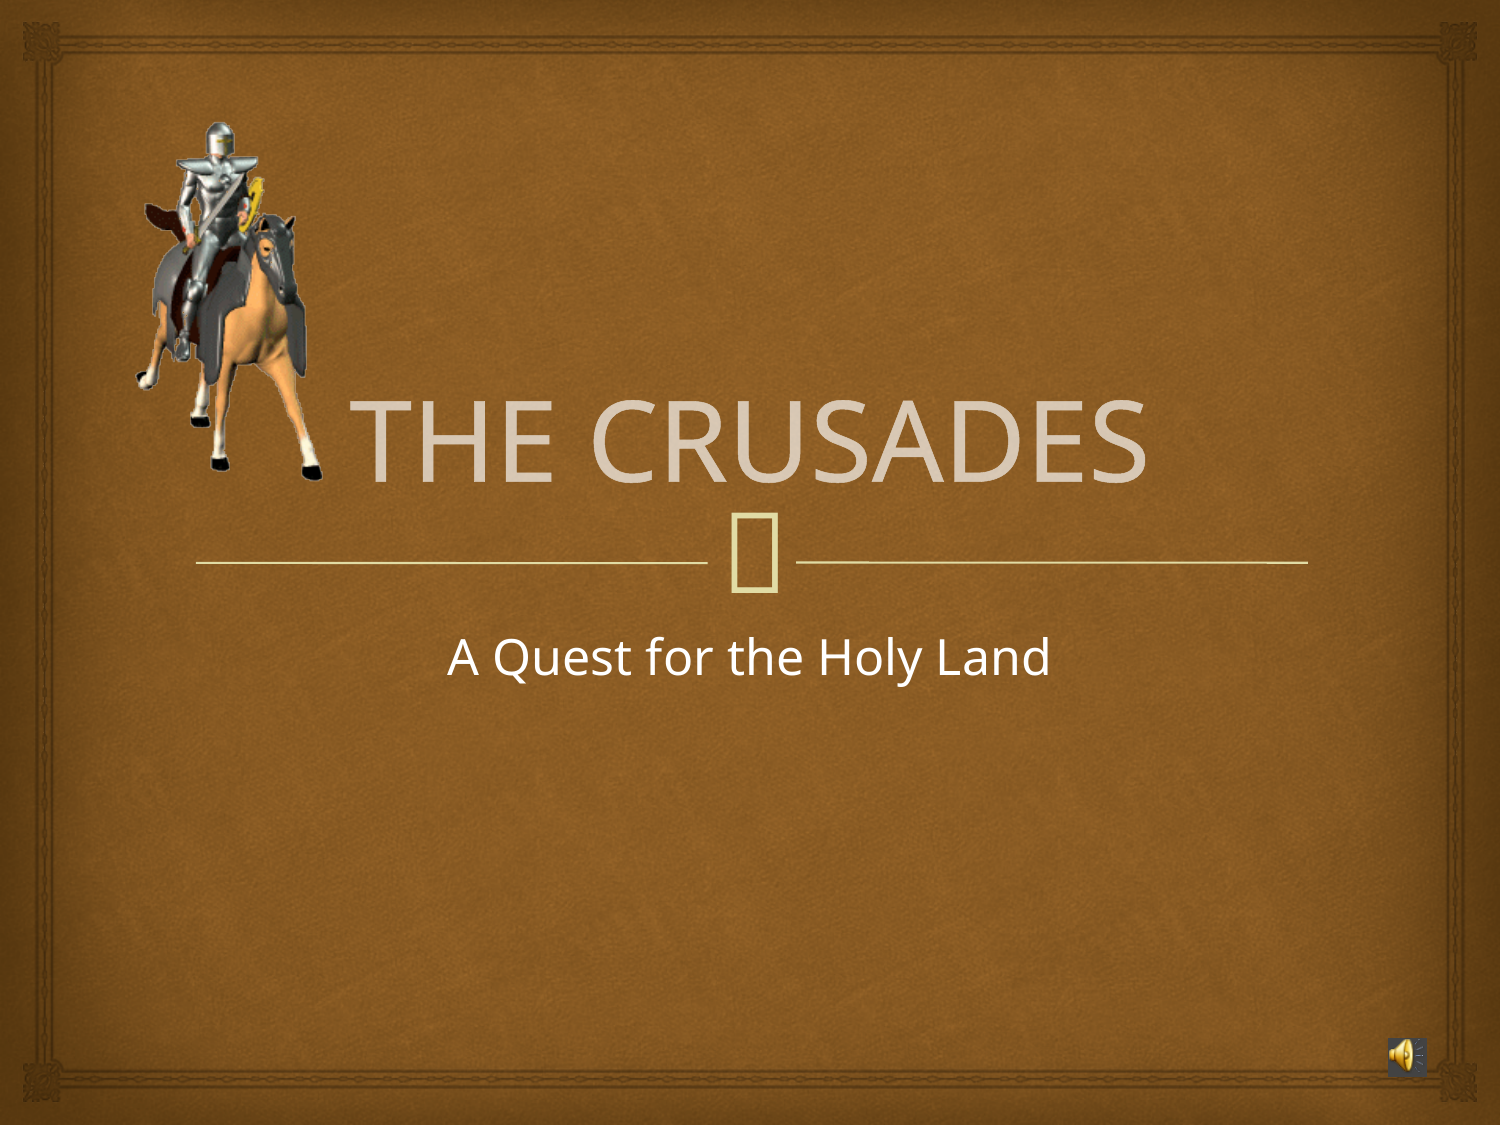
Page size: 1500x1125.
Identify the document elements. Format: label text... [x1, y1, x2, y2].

subtitle A Quest for the Holy Land [225, 618, 1275, 906]
title THE CRUSADES [194, 227, 1306, 512]
picture [0, 0, 1500, 1125]
